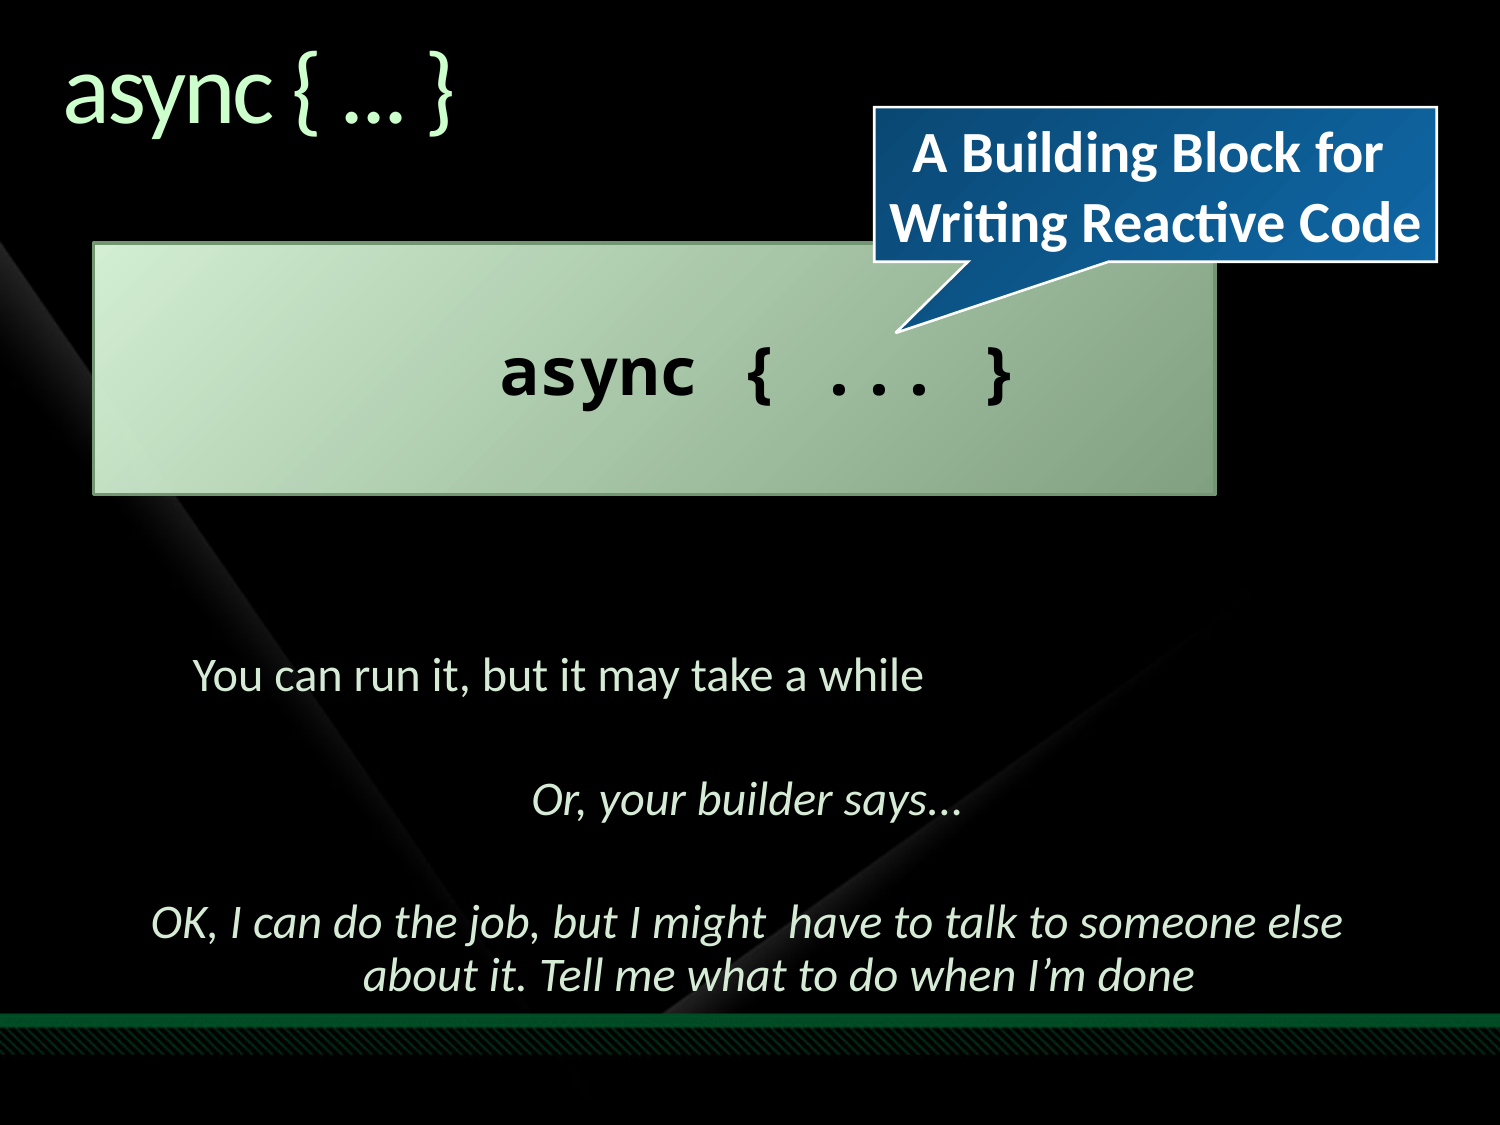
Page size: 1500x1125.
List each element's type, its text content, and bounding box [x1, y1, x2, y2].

text_box async { ... } [89, 238, 1219, 499]
picture [0, 0, 1500, 1125]
text_box A Building Block for Writing Reactive Code [874, 107, 1437, 334]
list You can run it, but it may take a while Or, your builder says... OK, I can do the job, but I might have to talk to someone else about it. Tell me what to do when I’m done [46, 574, 1367, 1005]
title async { ... } [62, 37, 1438, 147]
